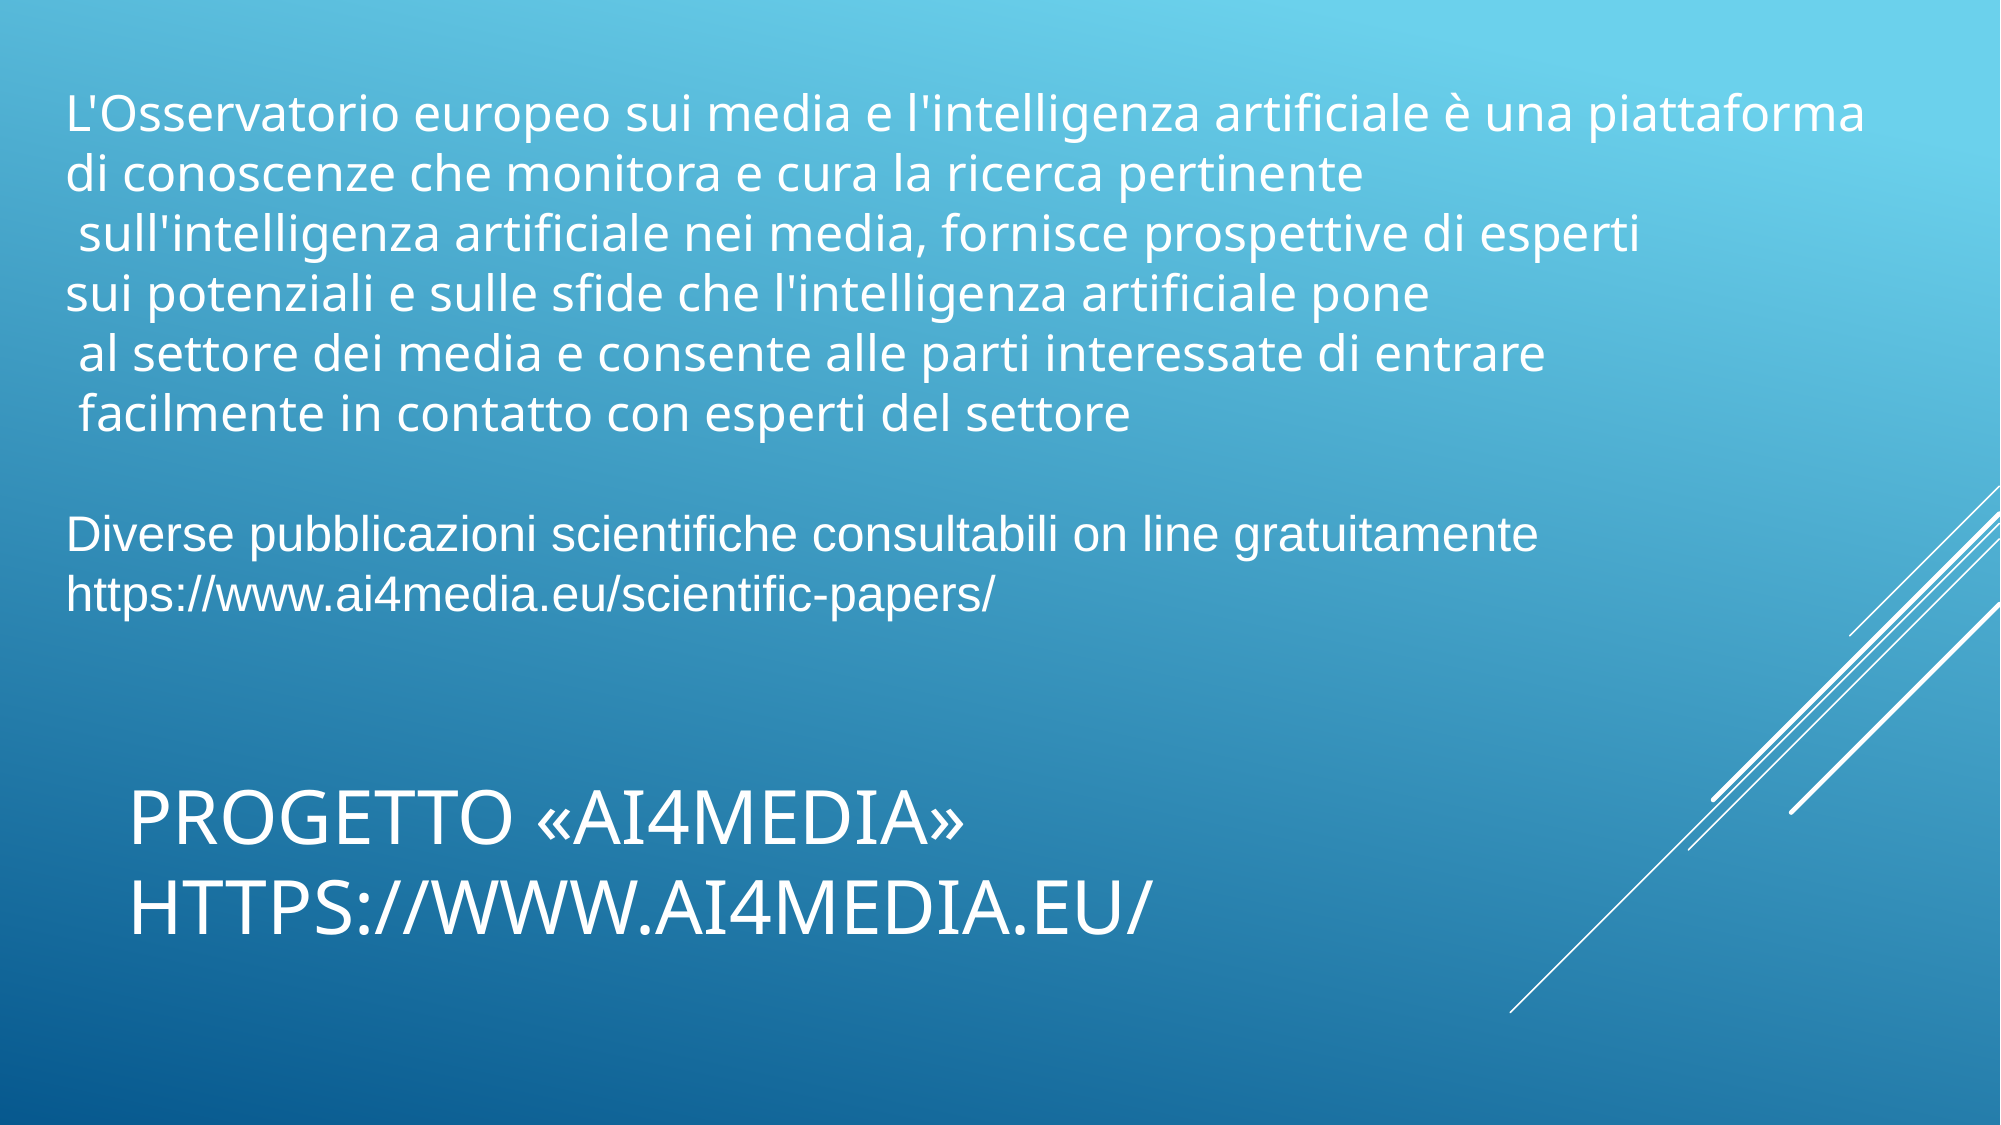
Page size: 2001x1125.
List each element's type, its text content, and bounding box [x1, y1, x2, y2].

title PROGETTO «AI4MEDIA» https://www.ai4media.eu/ [112, 736, 1927, 984]
list L'Osservatorio europeo sui media e l'intelligenza artificiale è una piattaforma di conoscenze che monitora e cura la ricerca pertinente sull'intelligenza artificiale nei media, fornisce prospettive di esperti sui potenziali e sulle sfide che l'intelligenza artificiale pone al settore dei media e consente alle parti interessate di entrare facilmente in contatto con esperti del settore Diverse pubblicazioni scientifiche consultabili on line gratuitamente https://www.ai4media.eu/scientific-papers/ [50, 24, 1889, 678]
